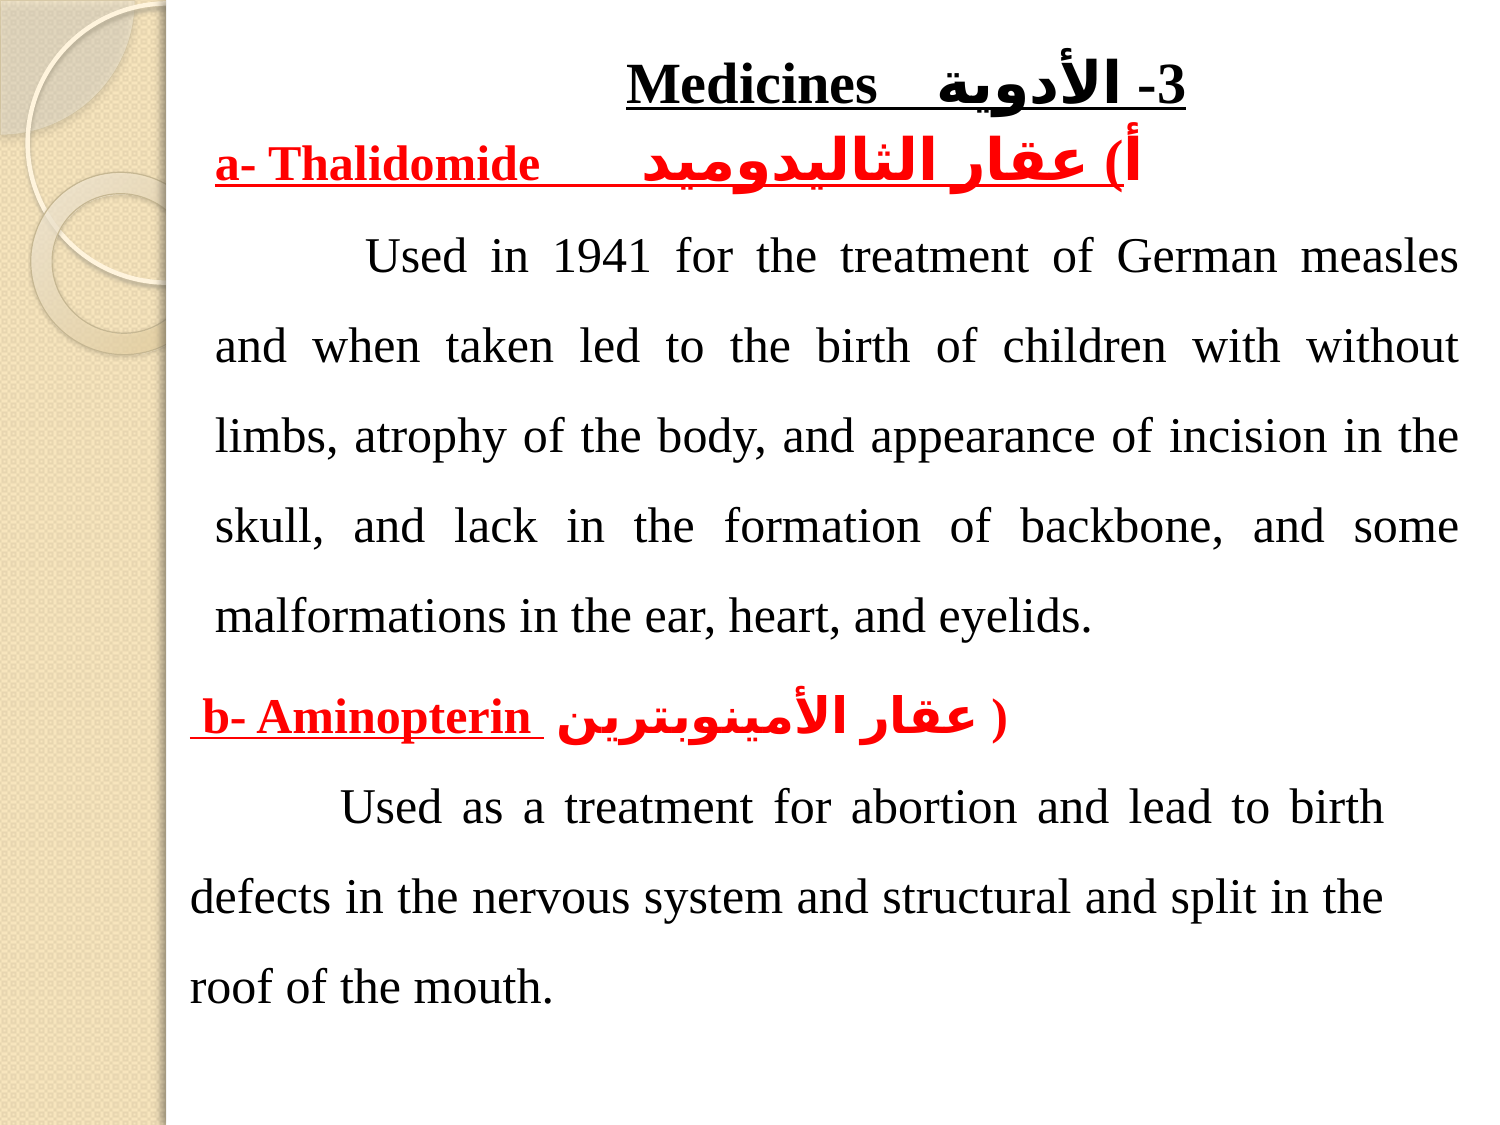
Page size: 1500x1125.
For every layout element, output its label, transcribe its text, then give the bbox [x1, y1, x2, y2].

text_box 3- الأدوية Medicines [387, 37, 1425, 80]
text_box ( عقار الأمينوبترين b- Aminopterin Used as a treatment for abortion and lead to birth defects in the nervous system and structural and split in the roof of the mouth. [174, 646, 1400, 1022]
text_box أ) عقار الثاليدوميد a- Thalidomide Used in 1941 for the treatment of German measles and when taken led to the birth of children with without limbs, atrophy of the body, and appearance of incision in the skull, and lack in the formation of backbone, and some malformations in the ear, heart, and eyelids. [199, 80, 1475, 650]
